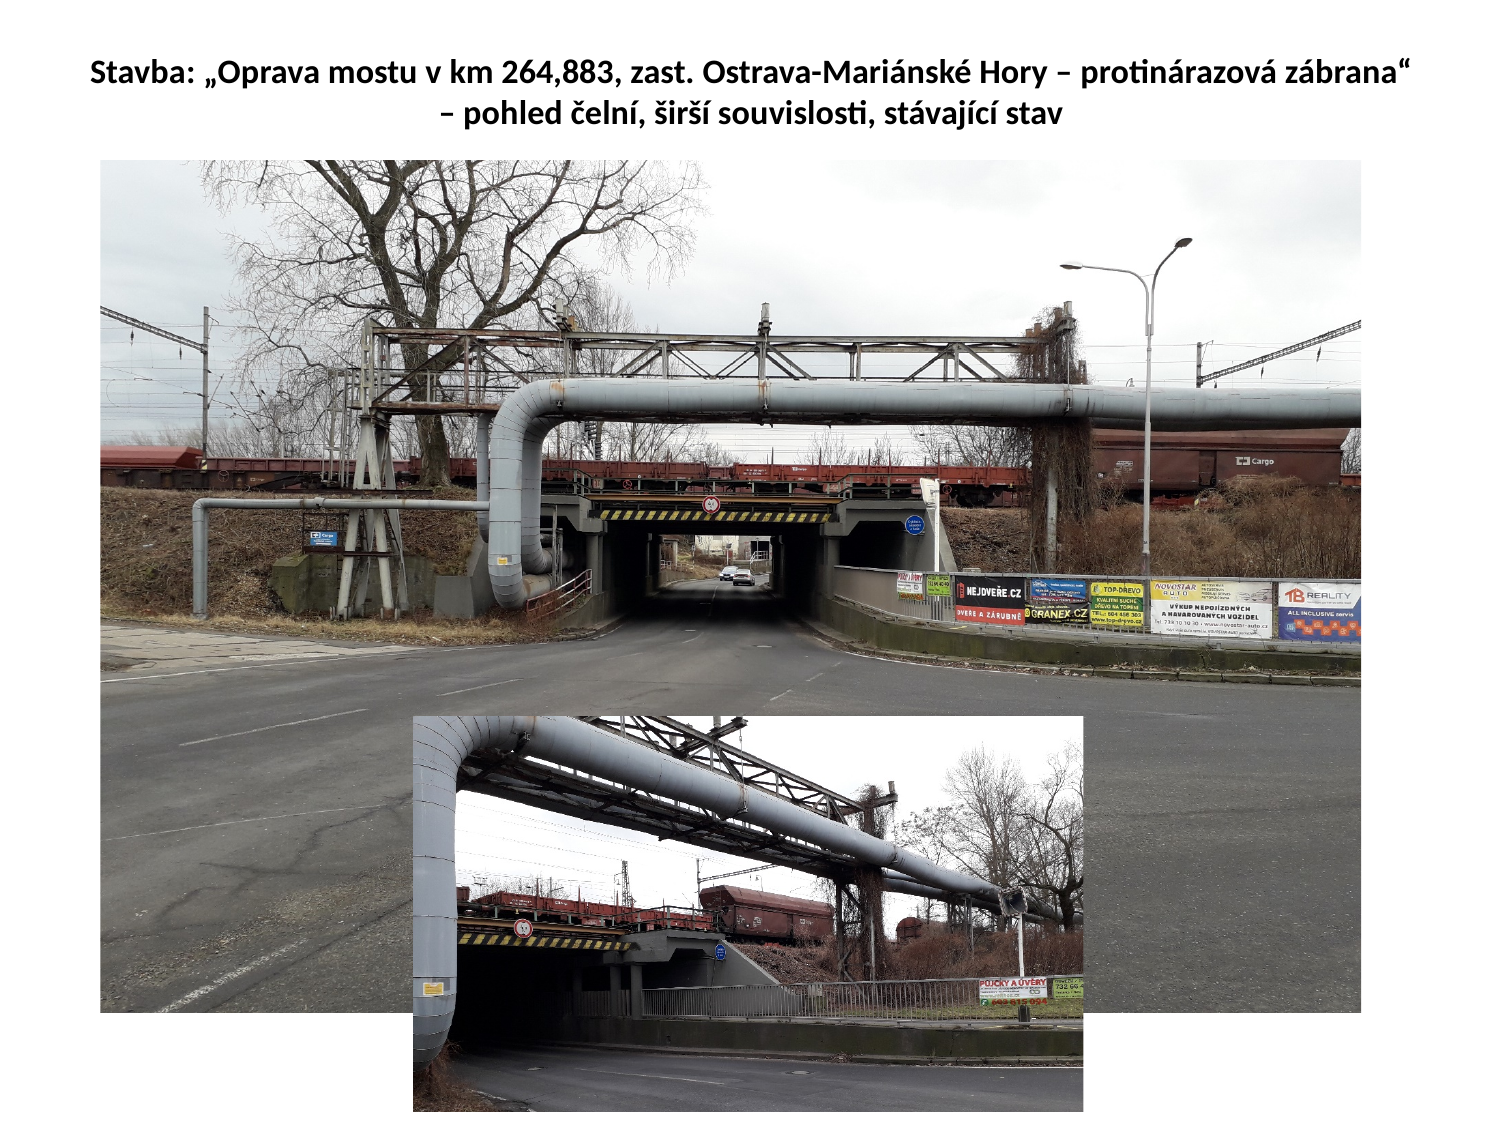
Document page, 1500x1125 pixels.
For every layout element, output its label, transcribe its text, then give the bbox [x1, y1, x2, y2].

text_box Stavba: „Oprava mostu v km 264,883, zast. Ostrava-Mariánské Hory – protinárazová zábrana“ – pohled čelní, širší souvislosti, stávající stav [19, 30, 1483, 149]
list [100, 160, 1362, 1013]
picture [407, 716, 1084, 1112]
